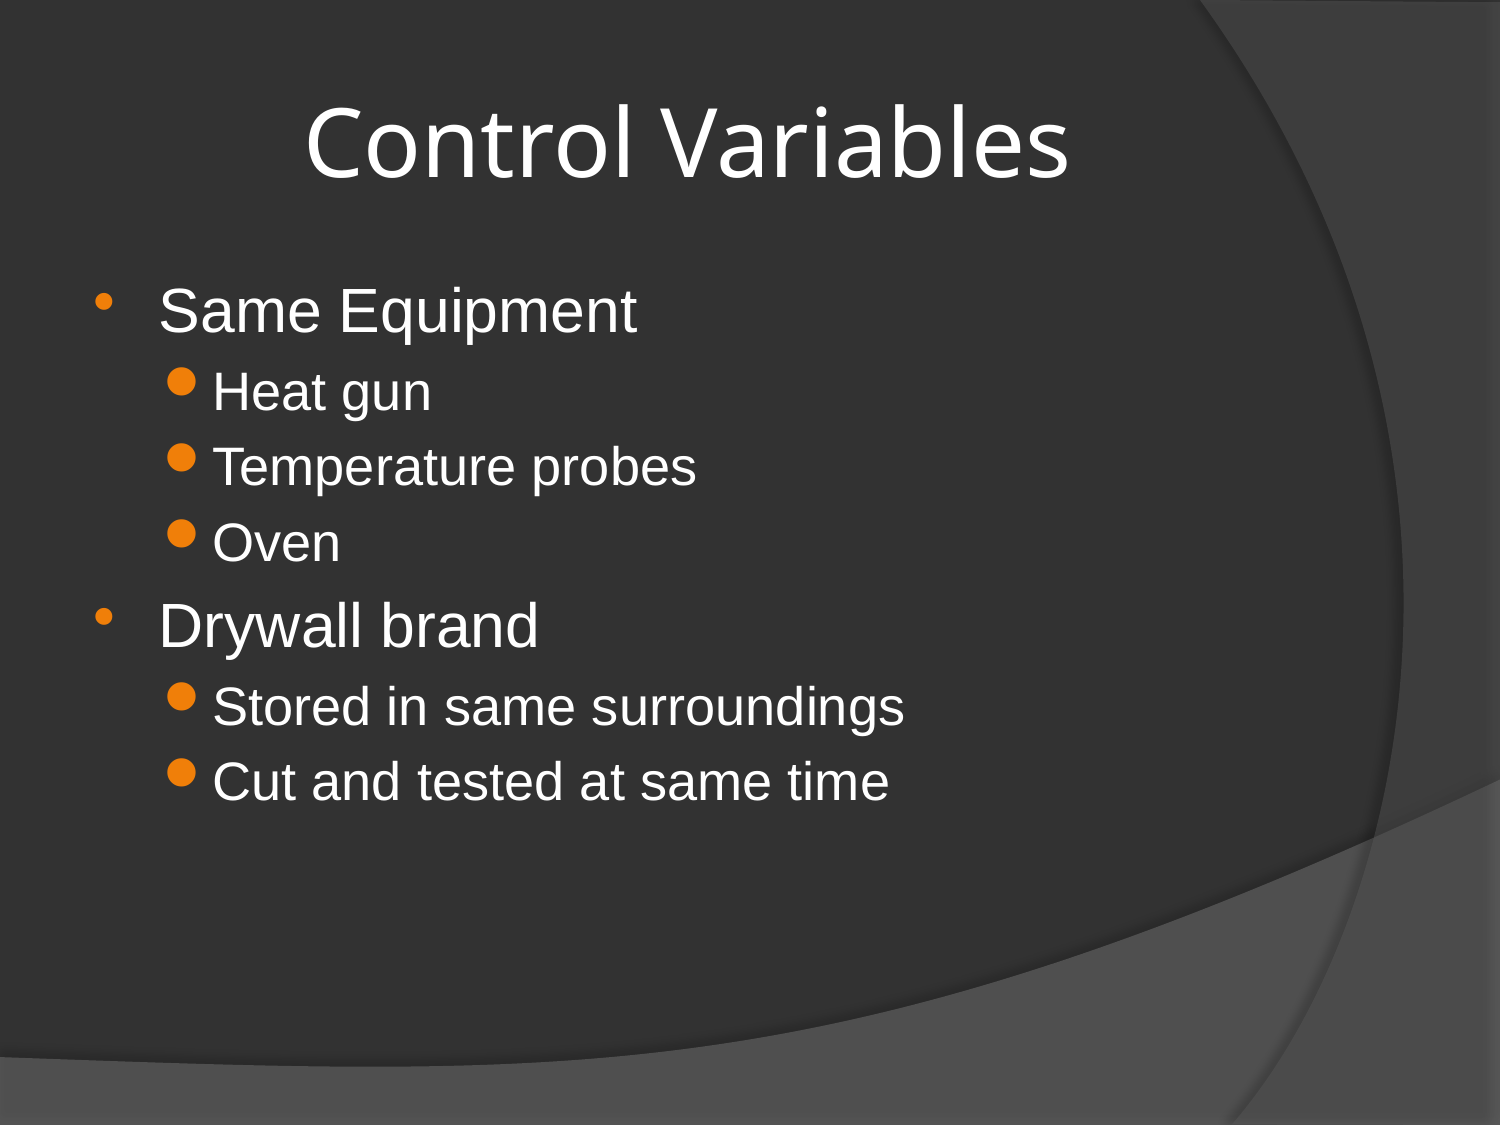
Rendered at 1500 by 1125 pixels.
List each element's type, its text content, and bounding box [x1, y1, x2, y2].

list Same Equipment Heat gun Temperature probes Oven Drywall brand Stored in same surroundings Cut and tested at same time [75, 262, 1300, 1005]
title Control Variables [75, 45, 1300, 233]
